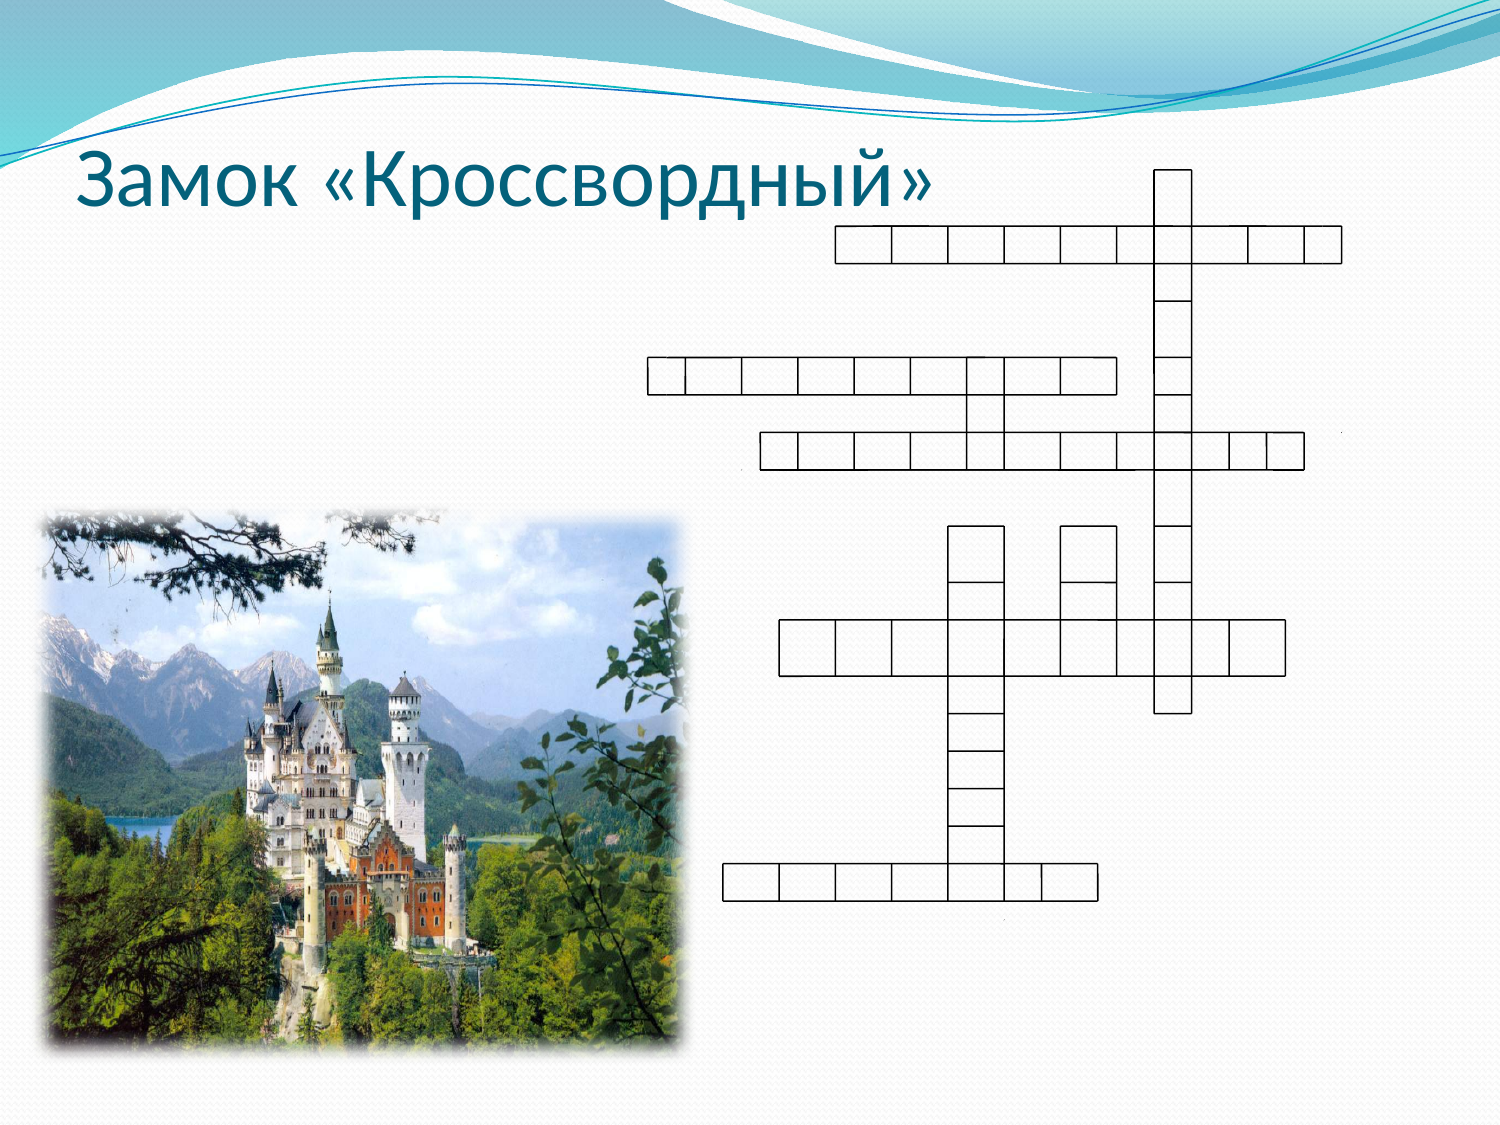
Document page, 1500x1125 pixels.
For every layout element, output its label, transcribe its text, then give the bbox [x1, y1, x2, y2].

title Замок «Кроссвордный» [75, 113, 572, 327]
text_box [0, 0, 1500, 75]
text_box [572, 113, 1500, 1033]
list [29, 503, 696, 1064]
